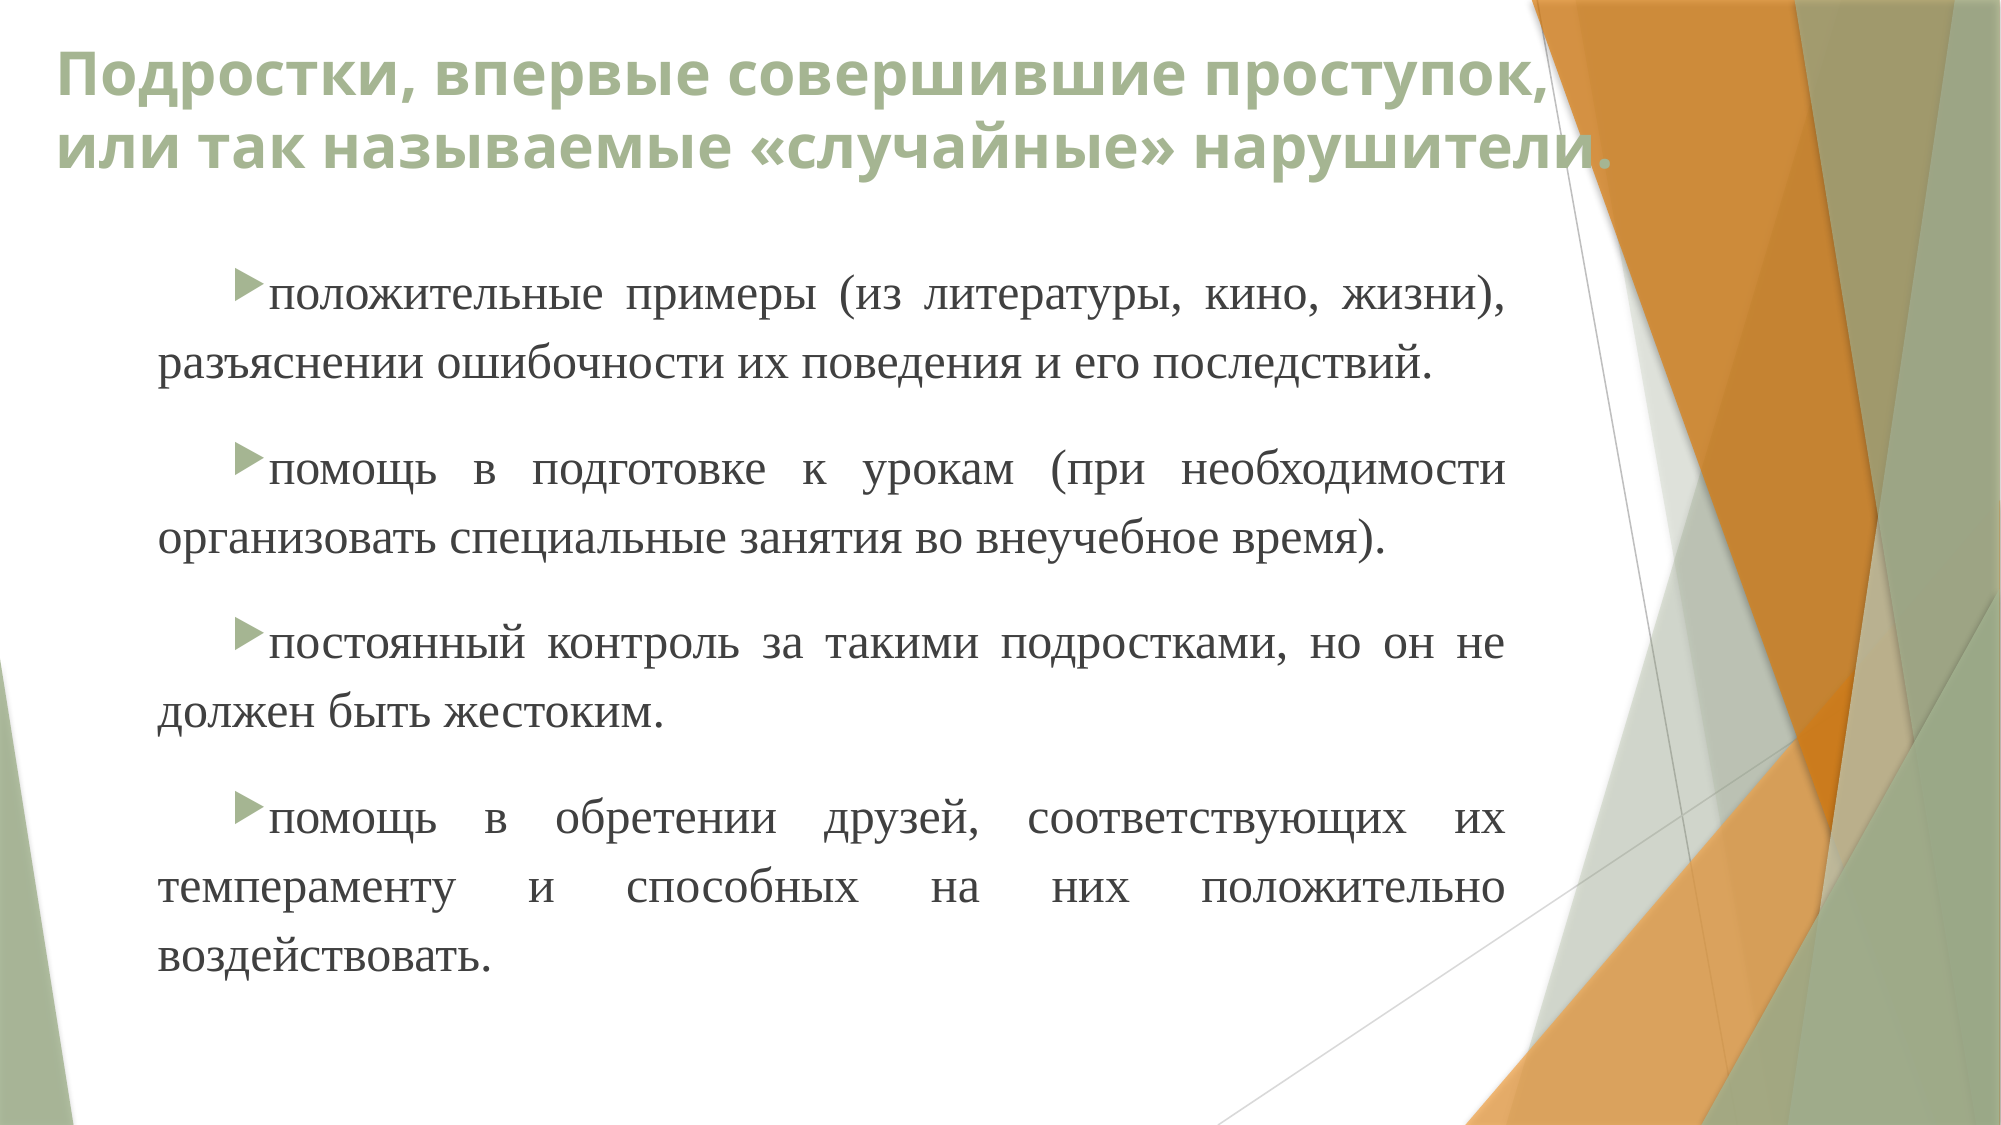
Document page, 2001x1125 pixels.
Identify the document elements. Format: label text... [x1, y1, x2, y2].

list положительные примеры (из литературы, кино, жизни), разъяснении ошибочности их поведения и его последствий. помощь в подготовке к урокам (при необходимости организовать специальные занятия во внеучебное время). постоянный контроль за такими подростками, но он не должен быть жестоким. помощь в обретении друзей, соответствующих их темпераменту и способных на них положительно воздействовать. [86, 243, 1522, 992]
title Подростки, впервые совершившие проступок, или так называемые «случайные» нарушители. [40, 27, 1641, 239]
